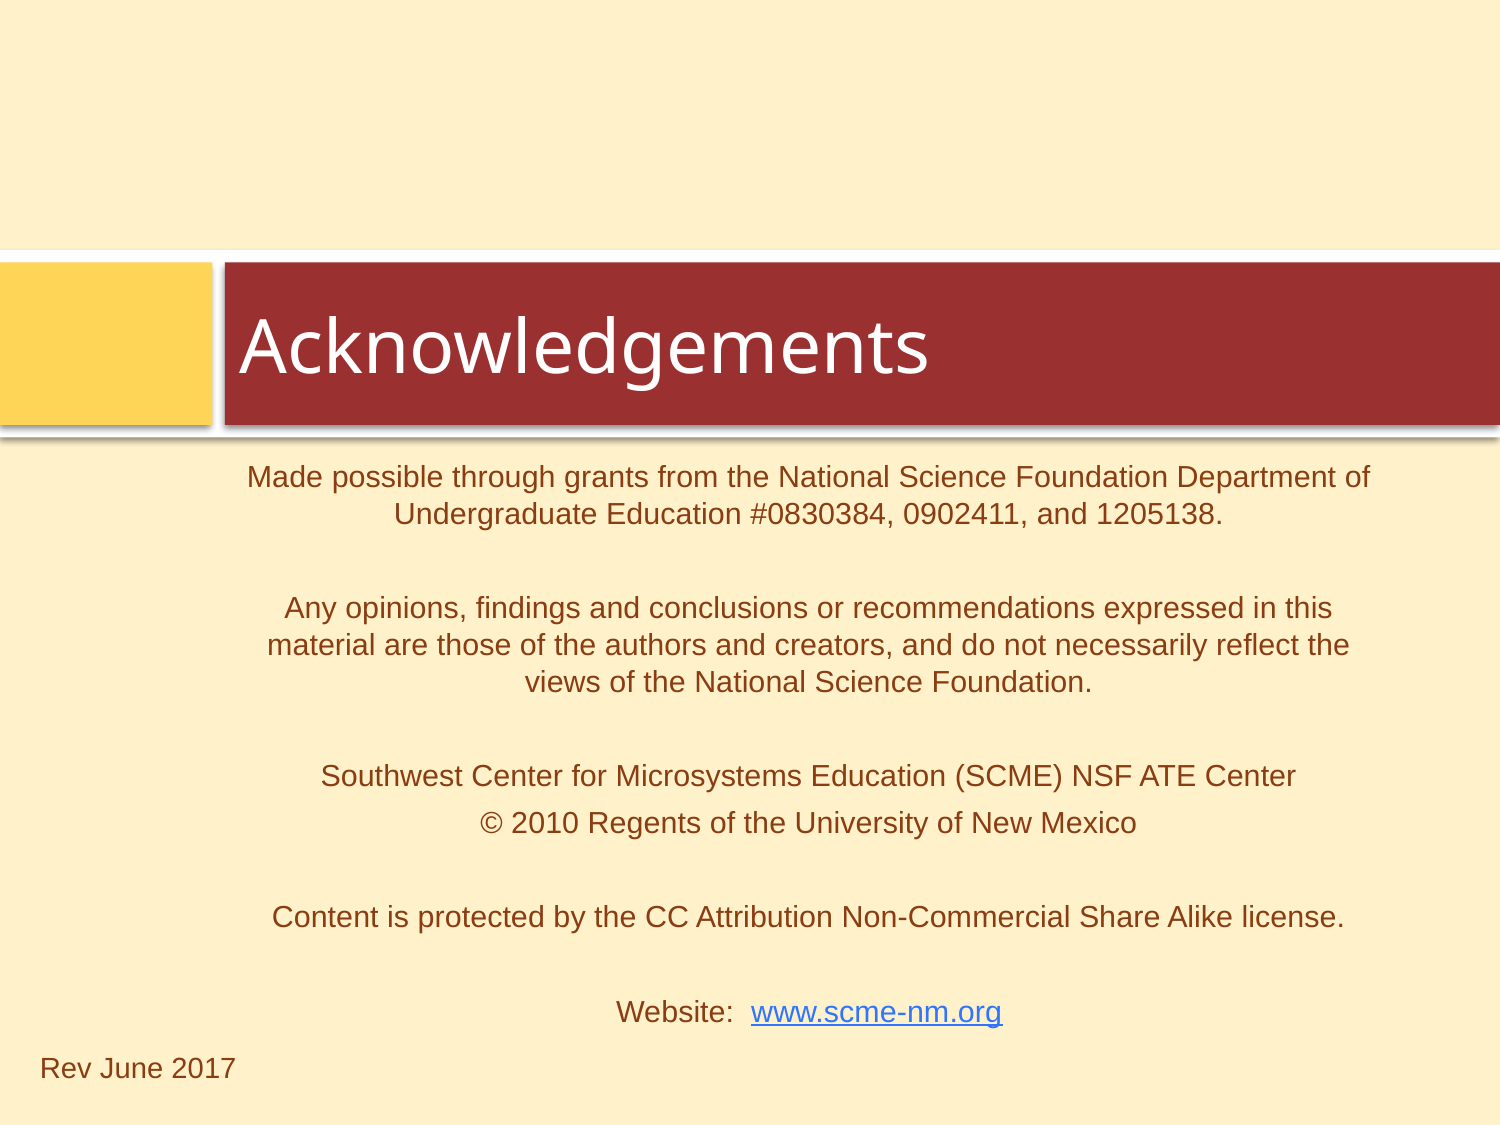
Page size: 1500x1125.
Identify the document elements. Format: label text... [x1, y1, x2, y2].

text_box Rev June 2017 [25, 1041, 252, 1092]
list Made possible through grants from the National Science Foundation Department of Undergraduate Education #0830384, 0902411, and 1205138. Any opinions, findings and conclusions or recommendations expressed in this material are those of the authors and creators, and do not necessarily reflect the views of the National Science Foundation. Southwest Center for Microsystems Education (SCME) NSF ATE Center © 2010 Regents of the University of New Mexico Content is protected by the CC Attribution Non-Commercial Share Alike license. Website: www.scme-nm.org [224, 449, 1394, 1051]
title Acknowledgements [225, 262, 1475, 425]
